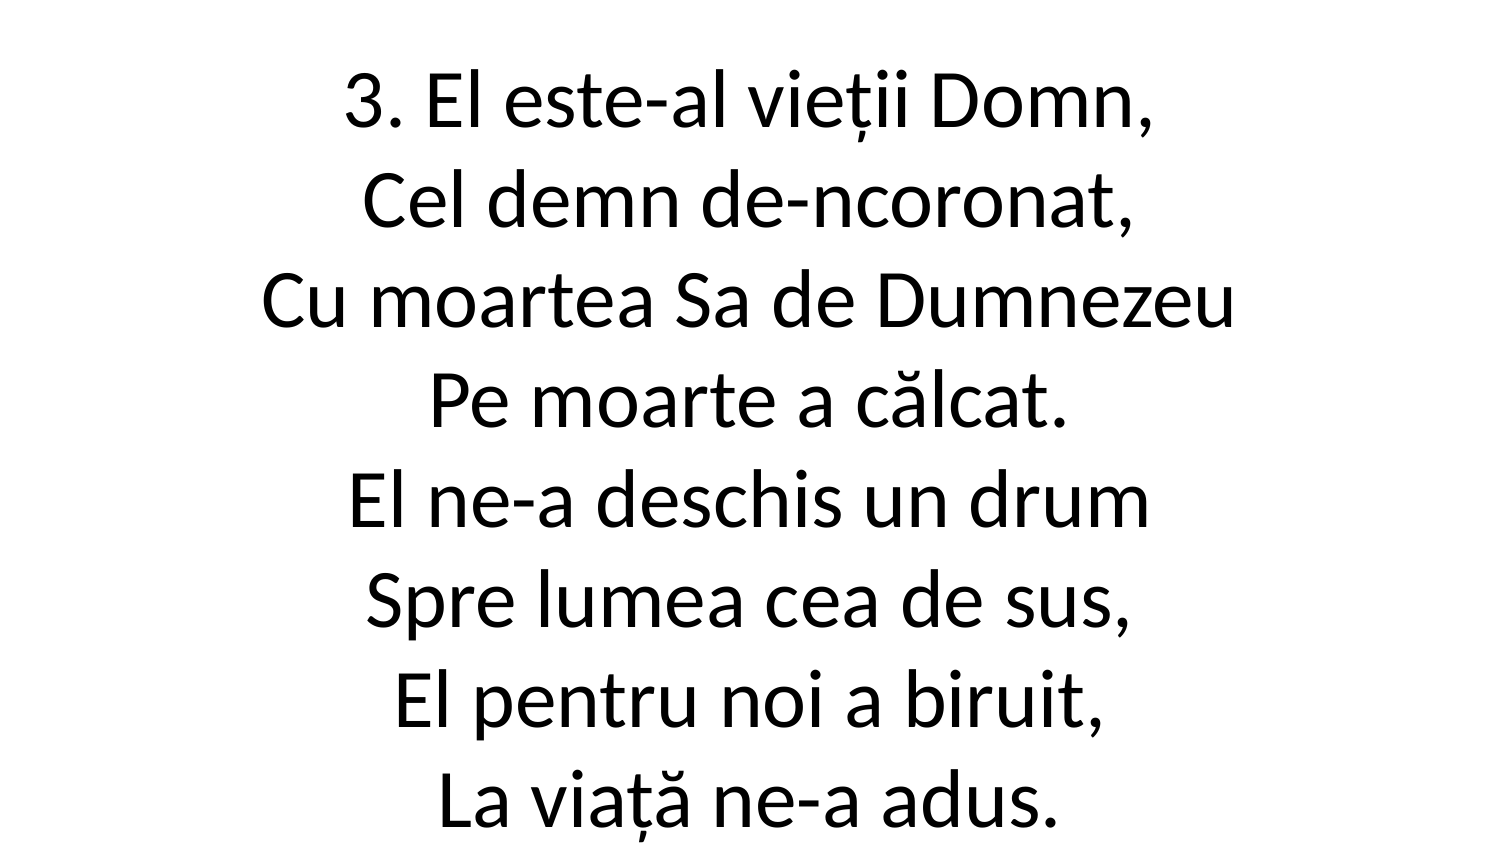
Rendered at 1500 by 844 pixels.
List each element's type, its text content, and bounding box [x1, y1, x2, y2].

text_box 3. El este-al vieții Domn, Cel demn de-ncoronat, Cu moartea Sa de Dumnezeu Pe moarte a călcat. El ne-a deschis un drum Spre lumea cea de sus, El pentru noi a biruit, La viață ne-a adus. [246, 0, 1254, 844]
